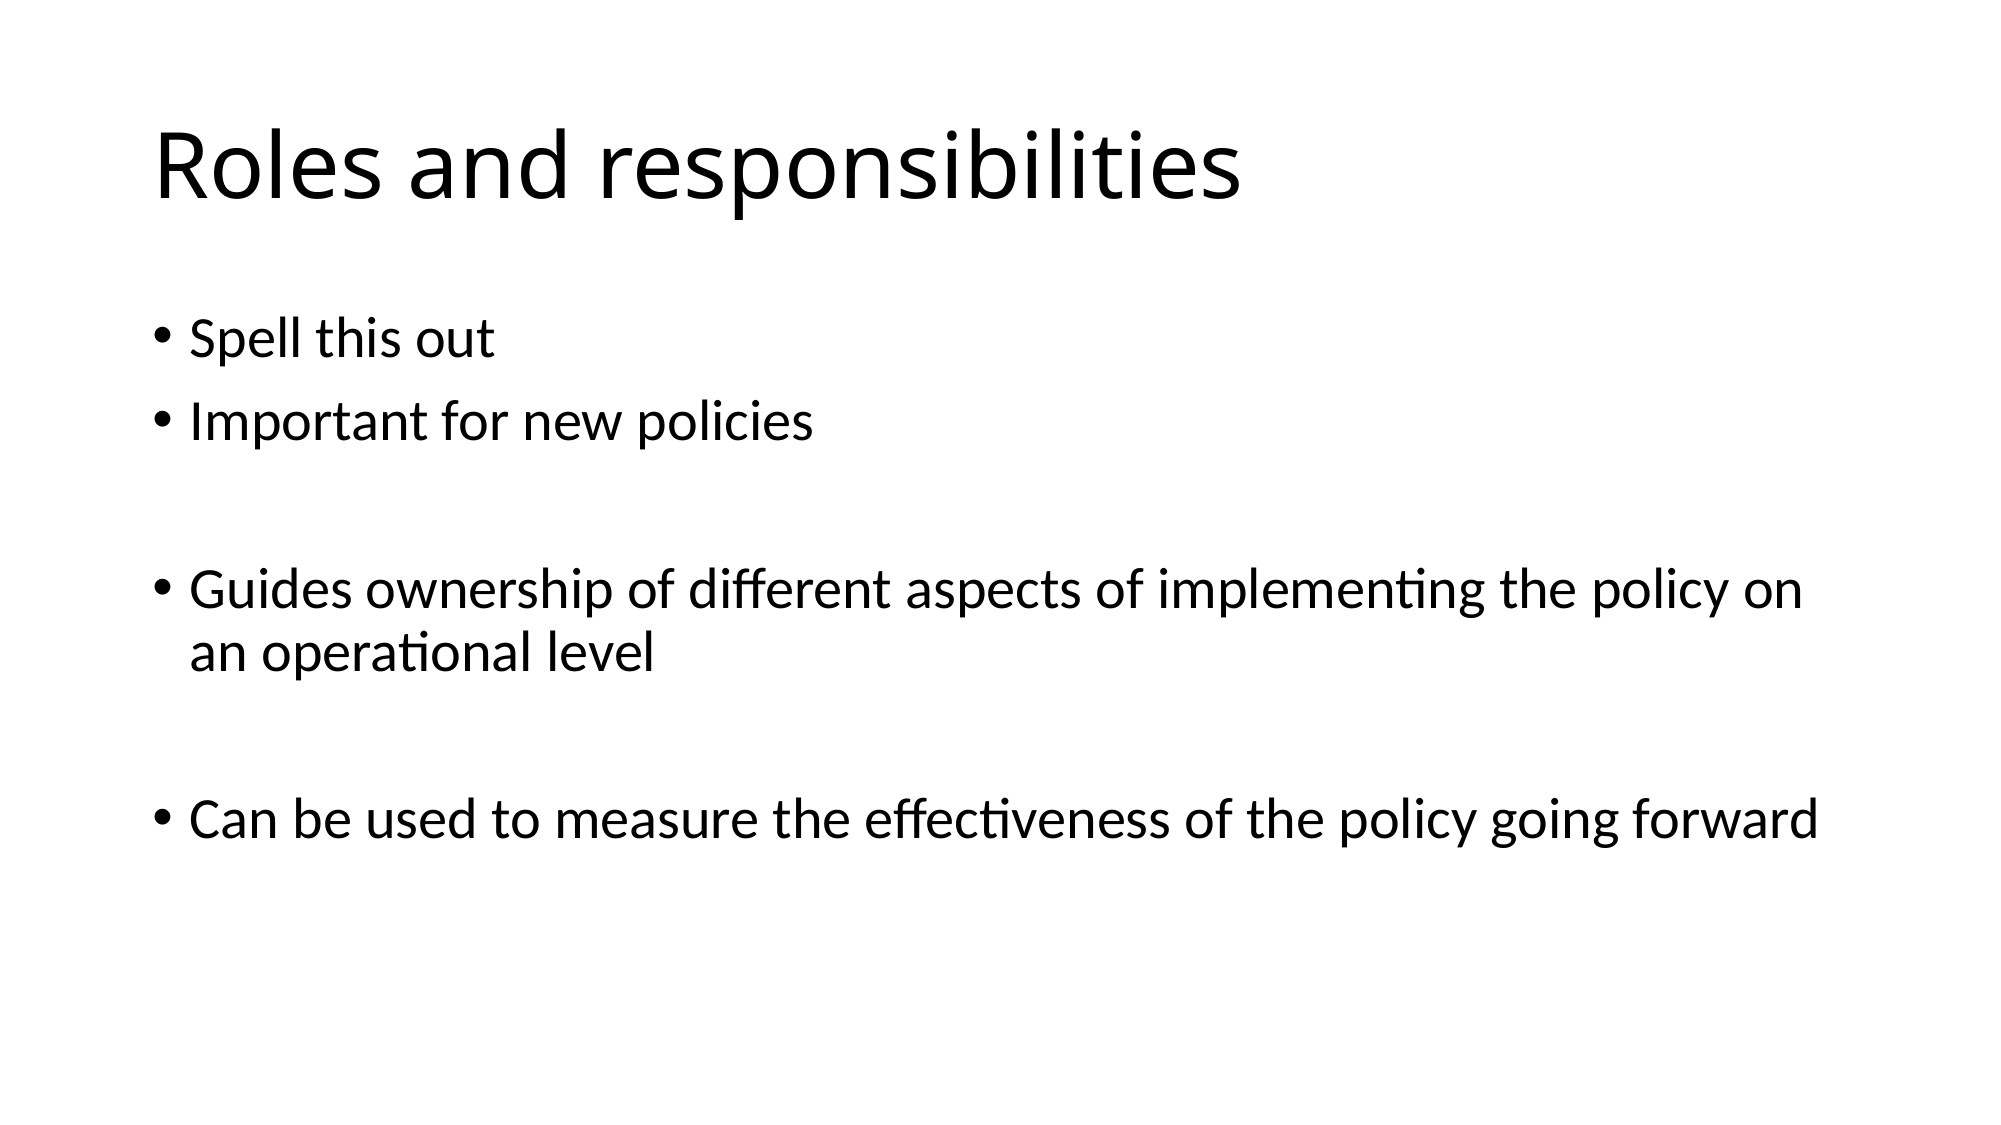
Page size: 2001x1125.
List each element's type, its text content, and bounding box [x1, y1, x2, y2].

title Roles and responsibilities [137, 59, 1863, 278]
list Spell this out Important for new policies Guides ownership of different aspects of implementing the policy on an operational level Can be used to measure the effectiveness of the policy going forward [137, 299, 1863, 1014]
